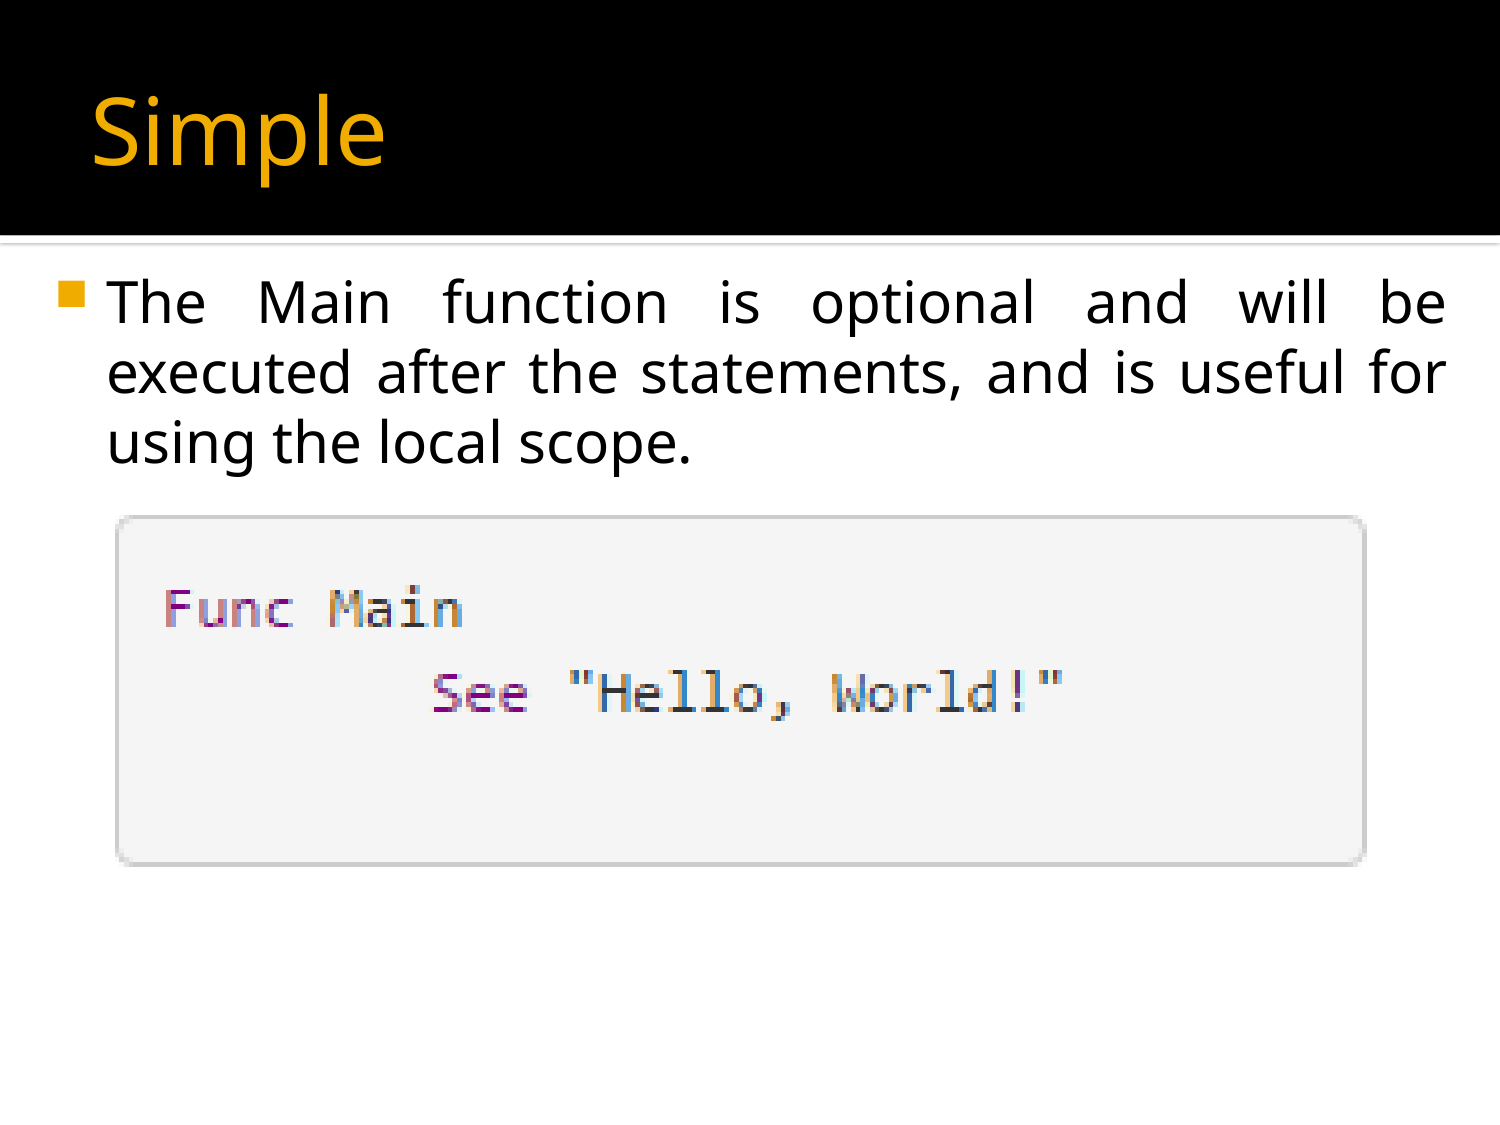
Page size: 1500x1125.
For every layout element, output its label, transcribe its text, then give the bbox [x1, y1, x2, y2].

list The Main function is optional and will be executed after the statements, and is useful for using the local scope. [24, 249, 1463, 1050]
title Simple [75, 25, 1425, 231]
picture [87, 487, 1391, 900]
